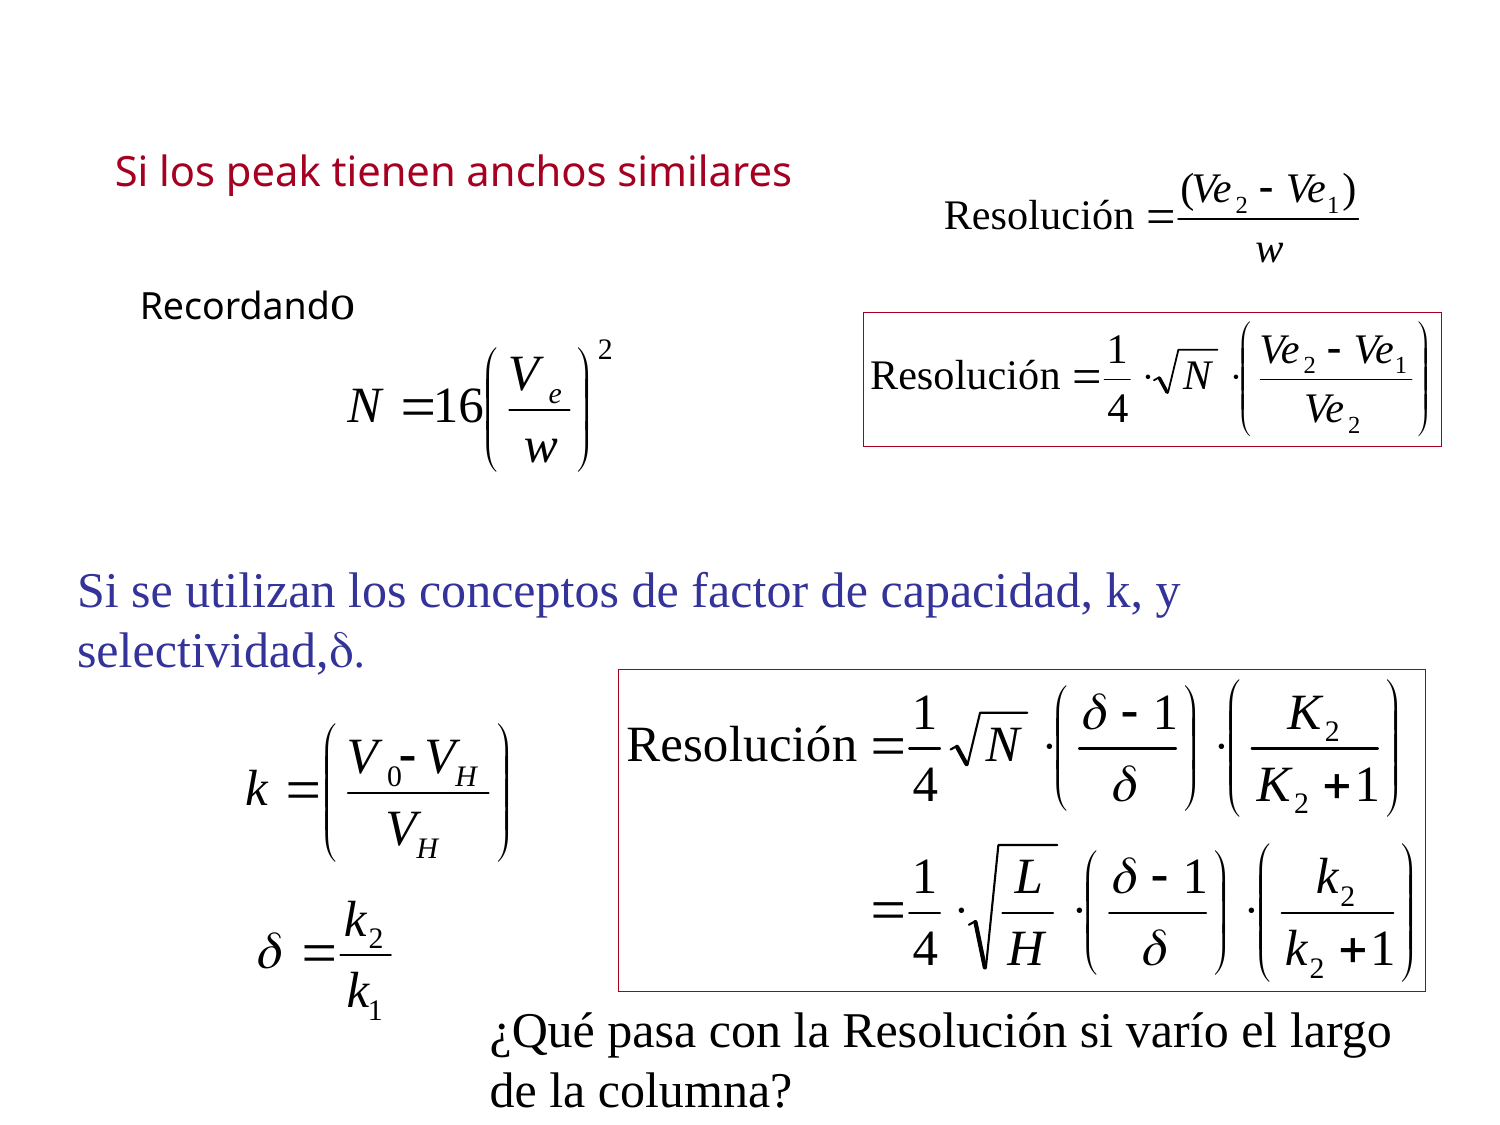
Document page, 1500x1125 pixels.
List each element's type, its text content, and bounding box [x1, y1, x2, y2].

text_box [99, 137, 1442, 483]
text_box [618, 669, 1426, 993]
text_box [62, 549, 1426, 1032]
text_box ¿Qué pasa con la Resolución si varío el largo de la columna? [474, 990, 1438, 1125]
